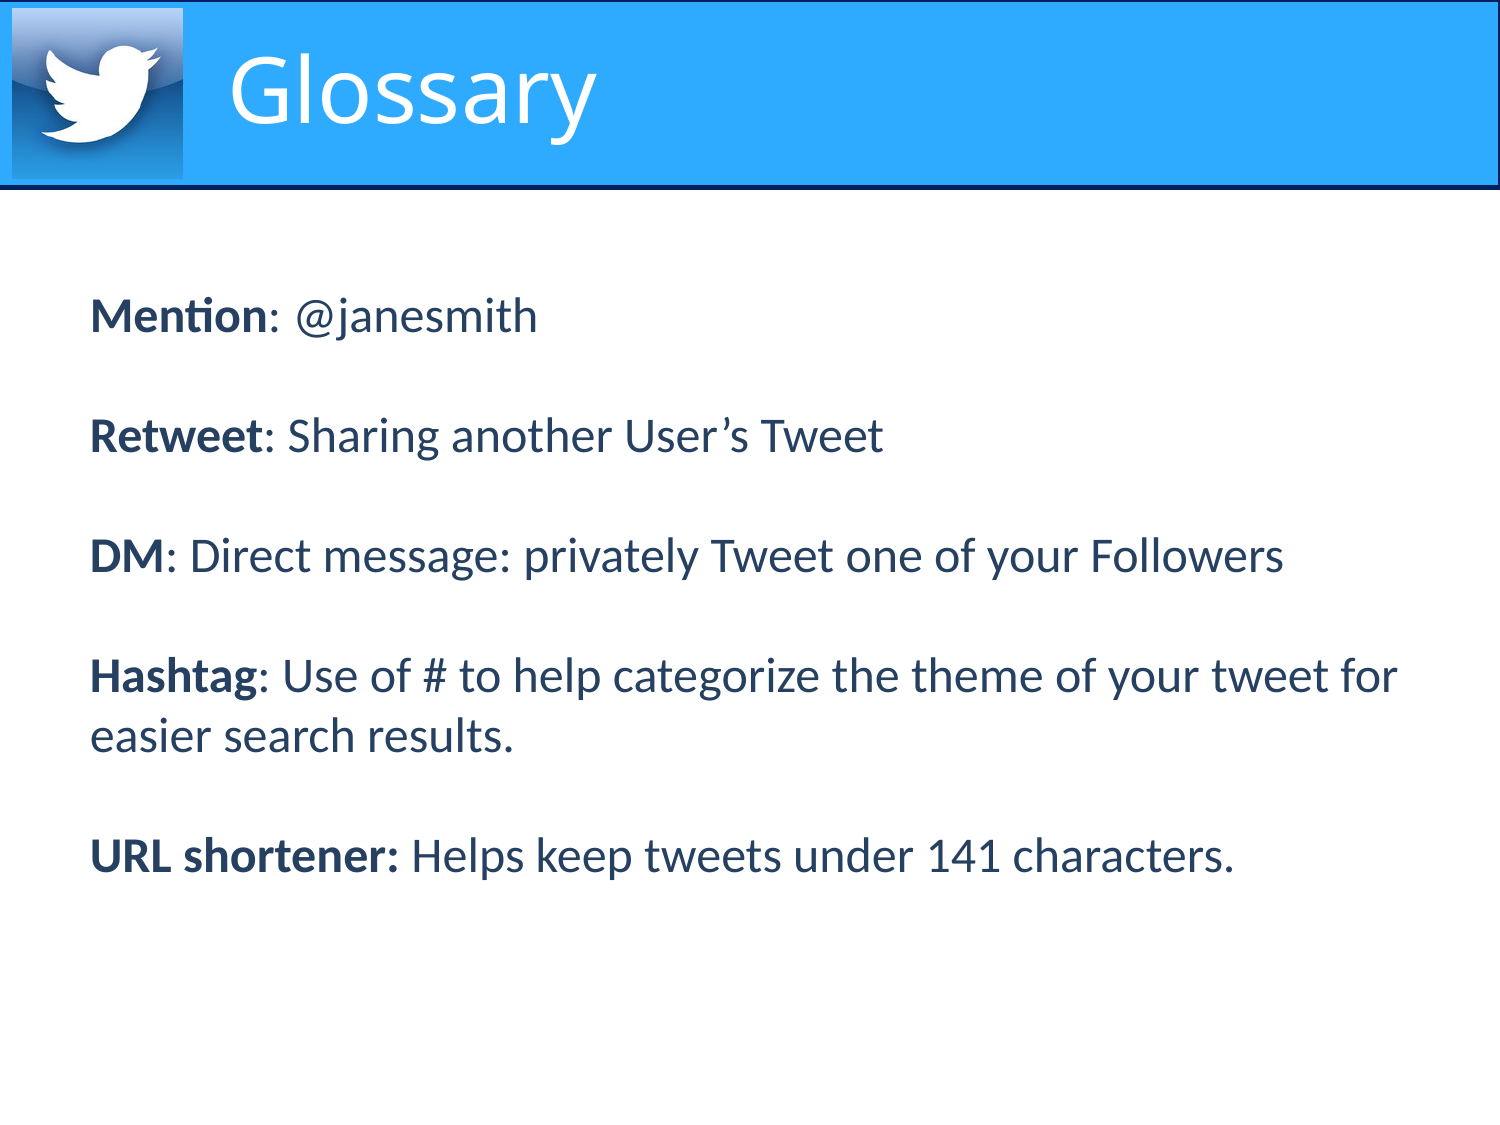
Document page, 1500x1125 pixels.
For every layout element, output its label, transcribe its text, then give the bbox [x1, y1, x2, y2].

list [12, 8, 183, 179]
text_box [0, 0, 1500, 190]
text_box Mention: @janesmith Retweet: Sharing another User’s Tweet DM: Direct message: privately Tweet one of your Followers Hashtag: Use of # to help categorize the theme of your tweet for easier search results. URL shortener: Helps keep tweets under 141 characters. [74, 274, 1425, 890]
text_box Glossary [212, 24, 1150, 150]
